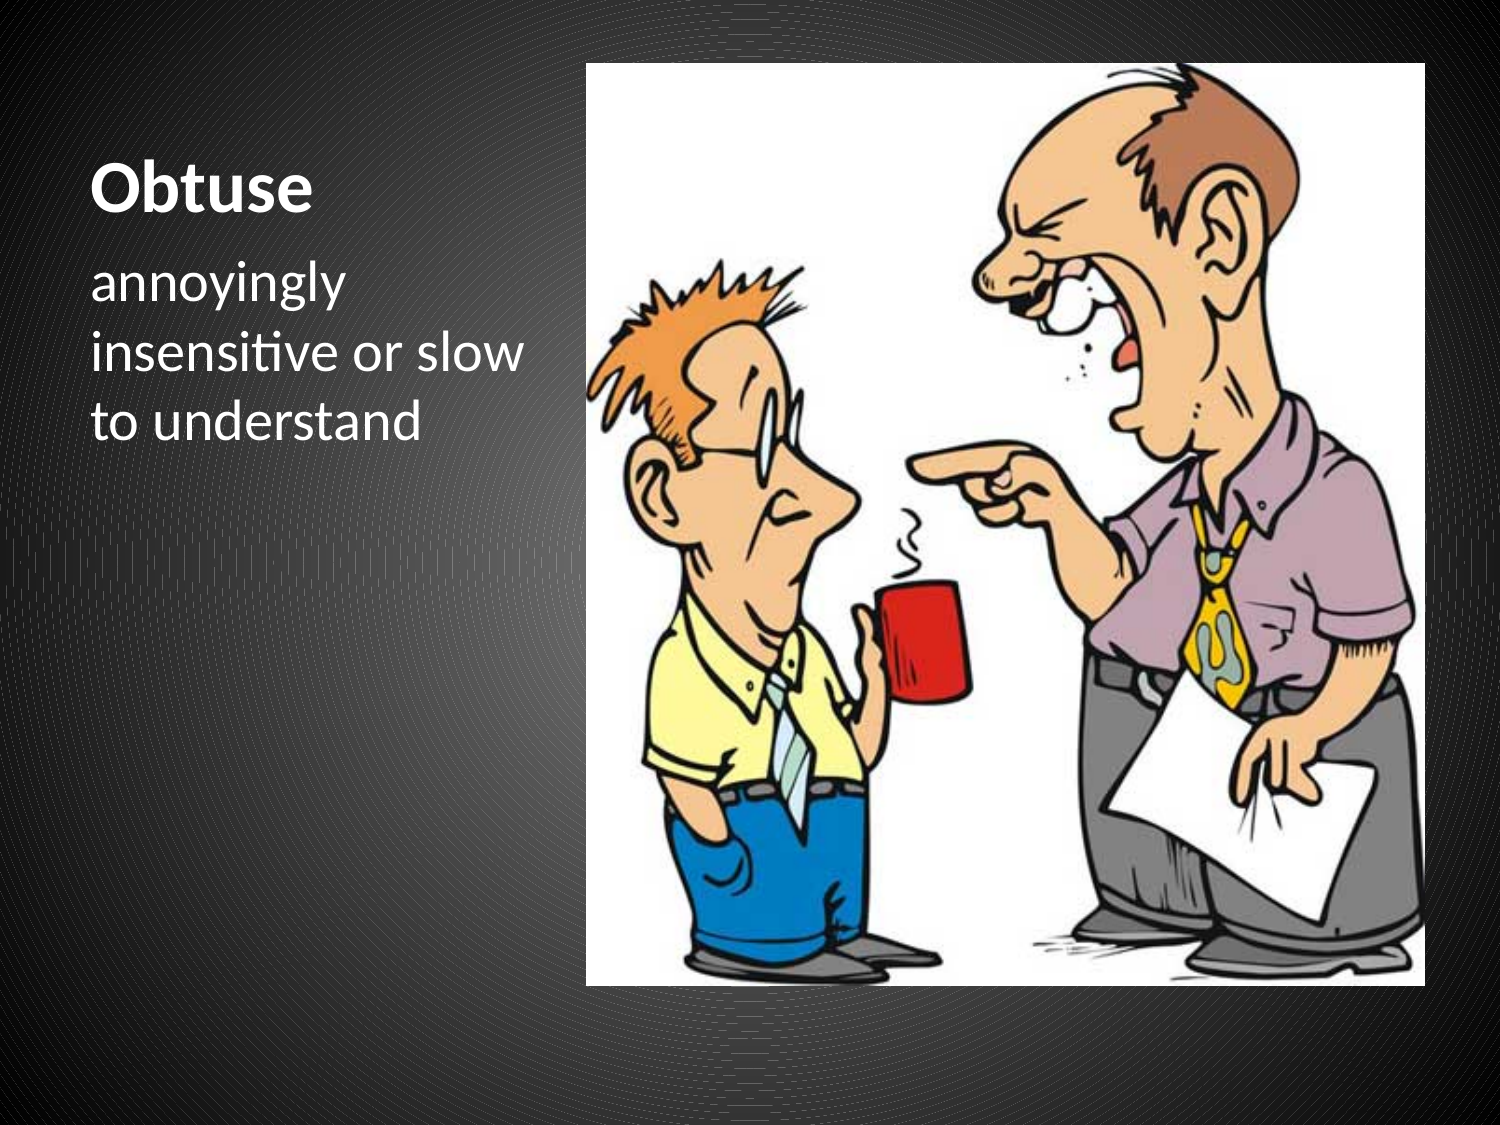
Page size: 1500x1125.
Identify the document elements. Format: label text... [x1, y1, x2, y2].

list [586, 44, 1426, 1006]
title Obtuse [75, 44, 569, 235]
list annoyingly insensitive or slow to understand [75, 235, 569, 1005]
